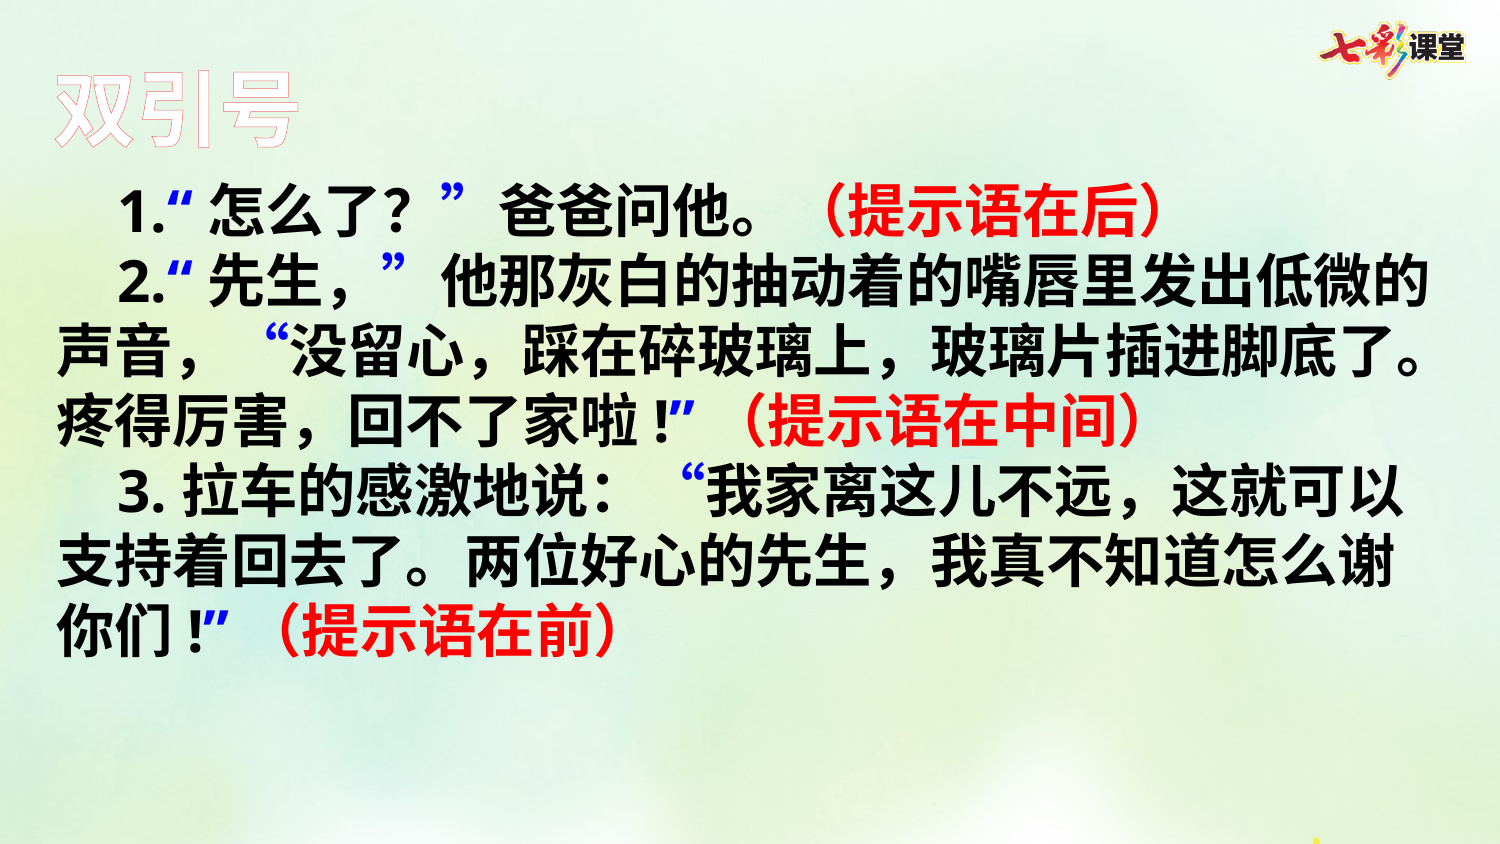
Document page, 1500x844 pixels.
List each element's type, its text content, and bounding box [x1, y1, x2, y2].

text_box 1.“怎么了？”爸爸问他。（提示语在后） 2.“先生，”他那灰白的抽动着的嘴唇里发出低微的声音，“没留心，踩在碎玻璃上，玻璃片插进脚底了。疼得厉害，回不了家啦!”（提示语在中间） 3.拉车的感激地说：“我家离这儿不远，这就可以支持着回去了。两位好心的先生，我真不知道怎么谢你们!”（提示语在前） [41, 167, 1459, 672]
text_box 双引号 [41, 51, 1325, 163]
picture [0, 0, 1500, 844]
